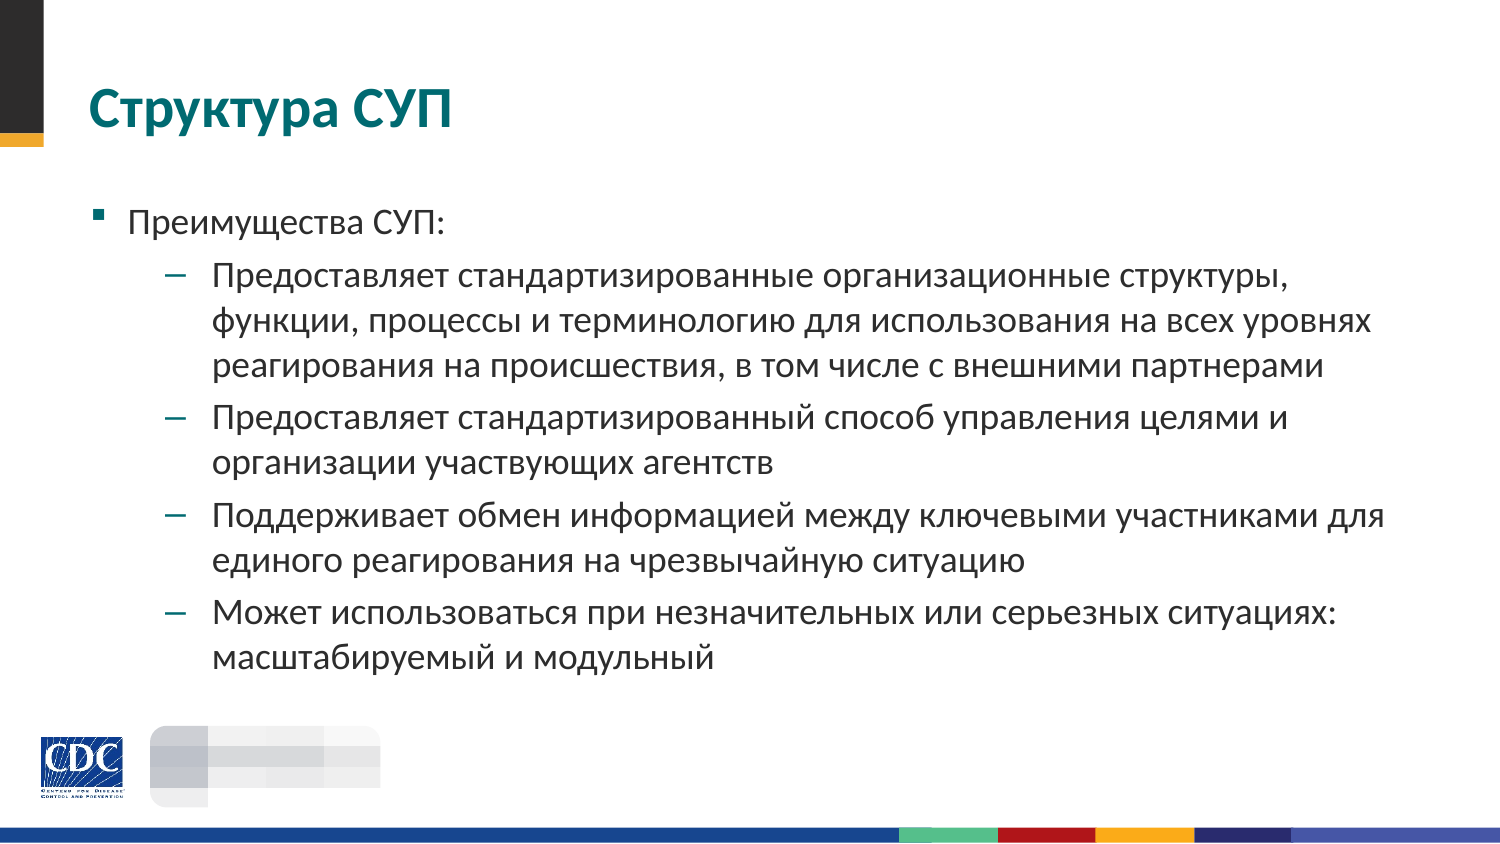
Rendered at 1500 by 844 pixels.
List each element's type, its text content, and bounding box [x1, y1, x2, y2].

picture [41, 737, 125, 798]
title Структура СУП [75, 33, 1425, 147]
list Преимущества СУП: Предоставляет стандартизированные организационные структуры, функции, процессы и терминологию для использования на всех уровнях реагирования на происшествия, в том числе с внешними партнерами Предоставляет стандартизированный способ управления целями и организации участвующих агентств Поддерживает обмен информацией между ключевыми участниками для единого реагирования на чрезвычайную ситуацию Может использоваться при незначительных или серьезных ситуациях: масштабируемый и модульный [75, 190, 1414, 739]
